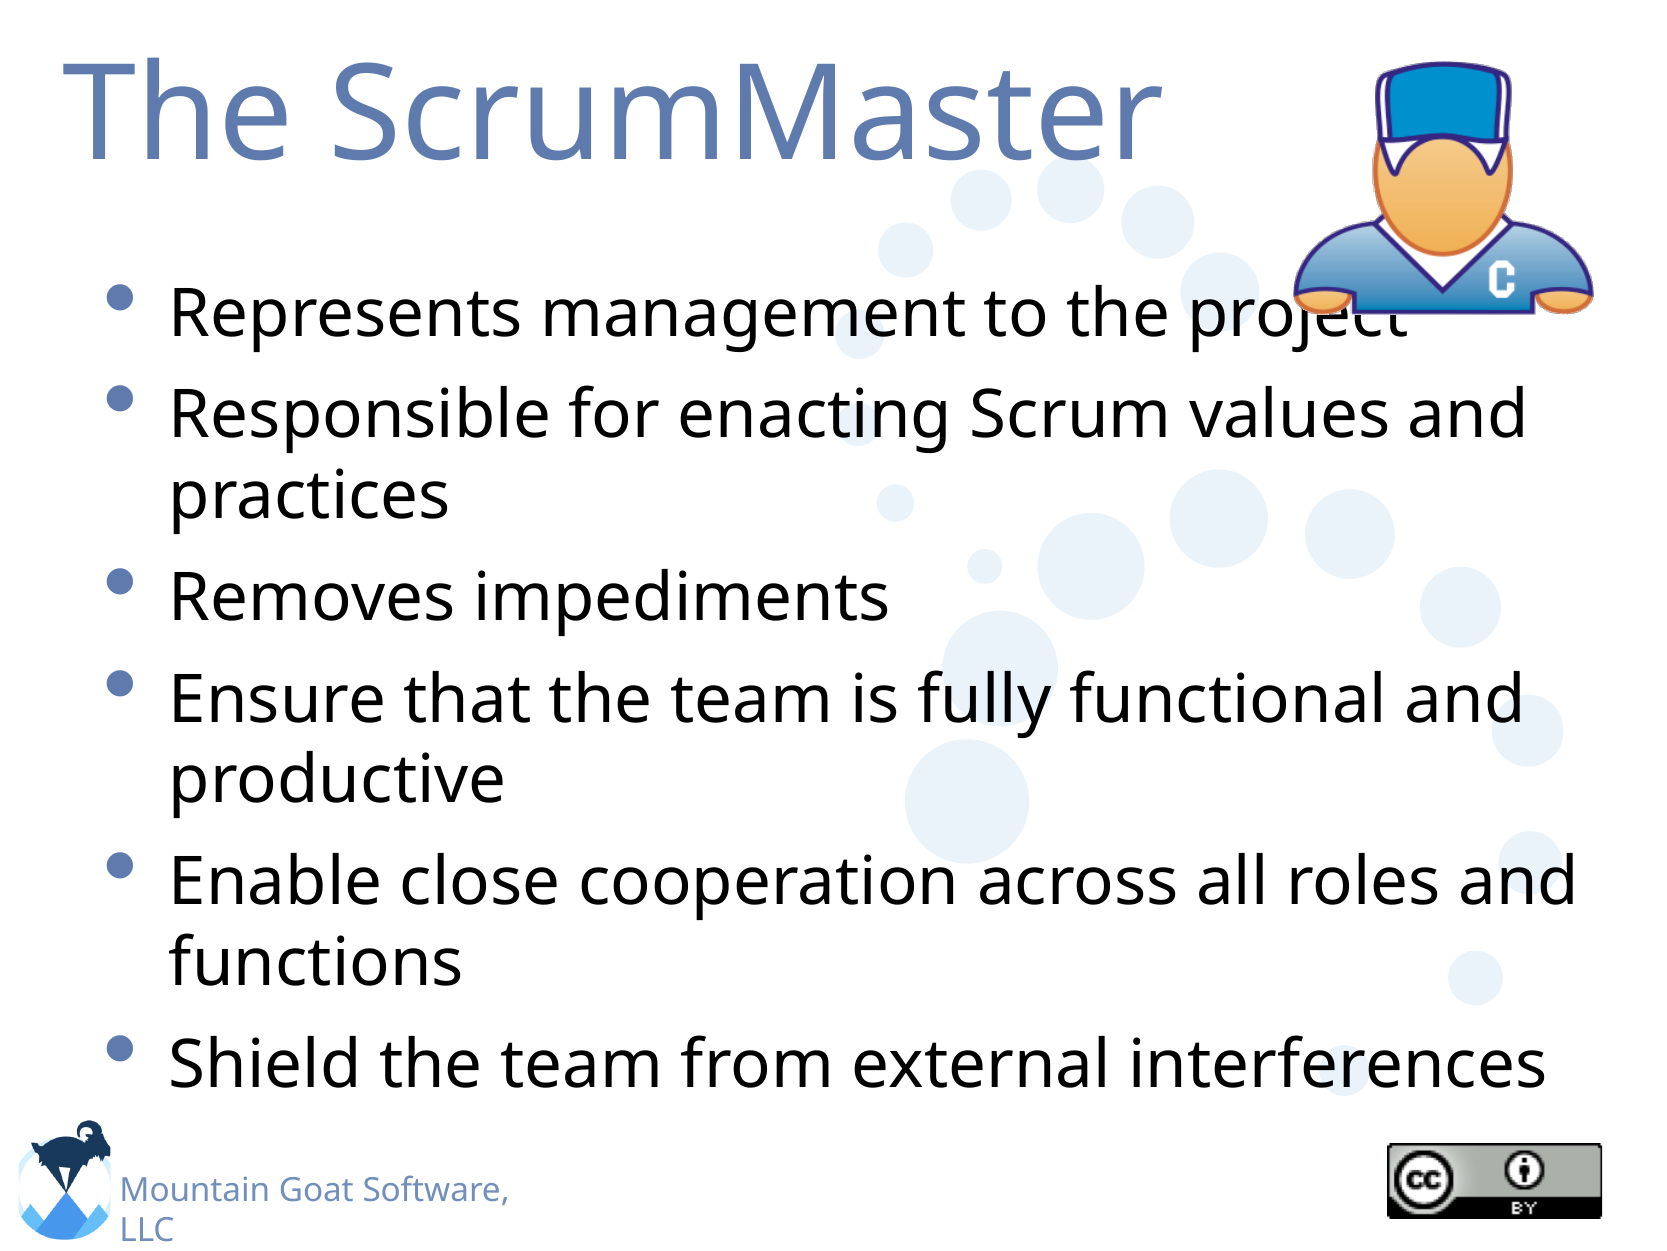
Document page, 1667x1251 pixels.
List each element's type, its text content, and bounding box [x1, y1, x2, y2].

picture [1387, 1143, 1603, 1219]
list Represents management to the project Responsible for enacting Scrum values and practices Removes impediments Ensure that the team is fully functional and productive Enable close cooperation across all roles and functions Shield the team from external interferences [55, 261, 1609, 1097]
picture [18, 1120, 111, 1240]
title The ScrumMaster [55, 18, 1609, 195]
picture [1293, 61, 1594, 315]
